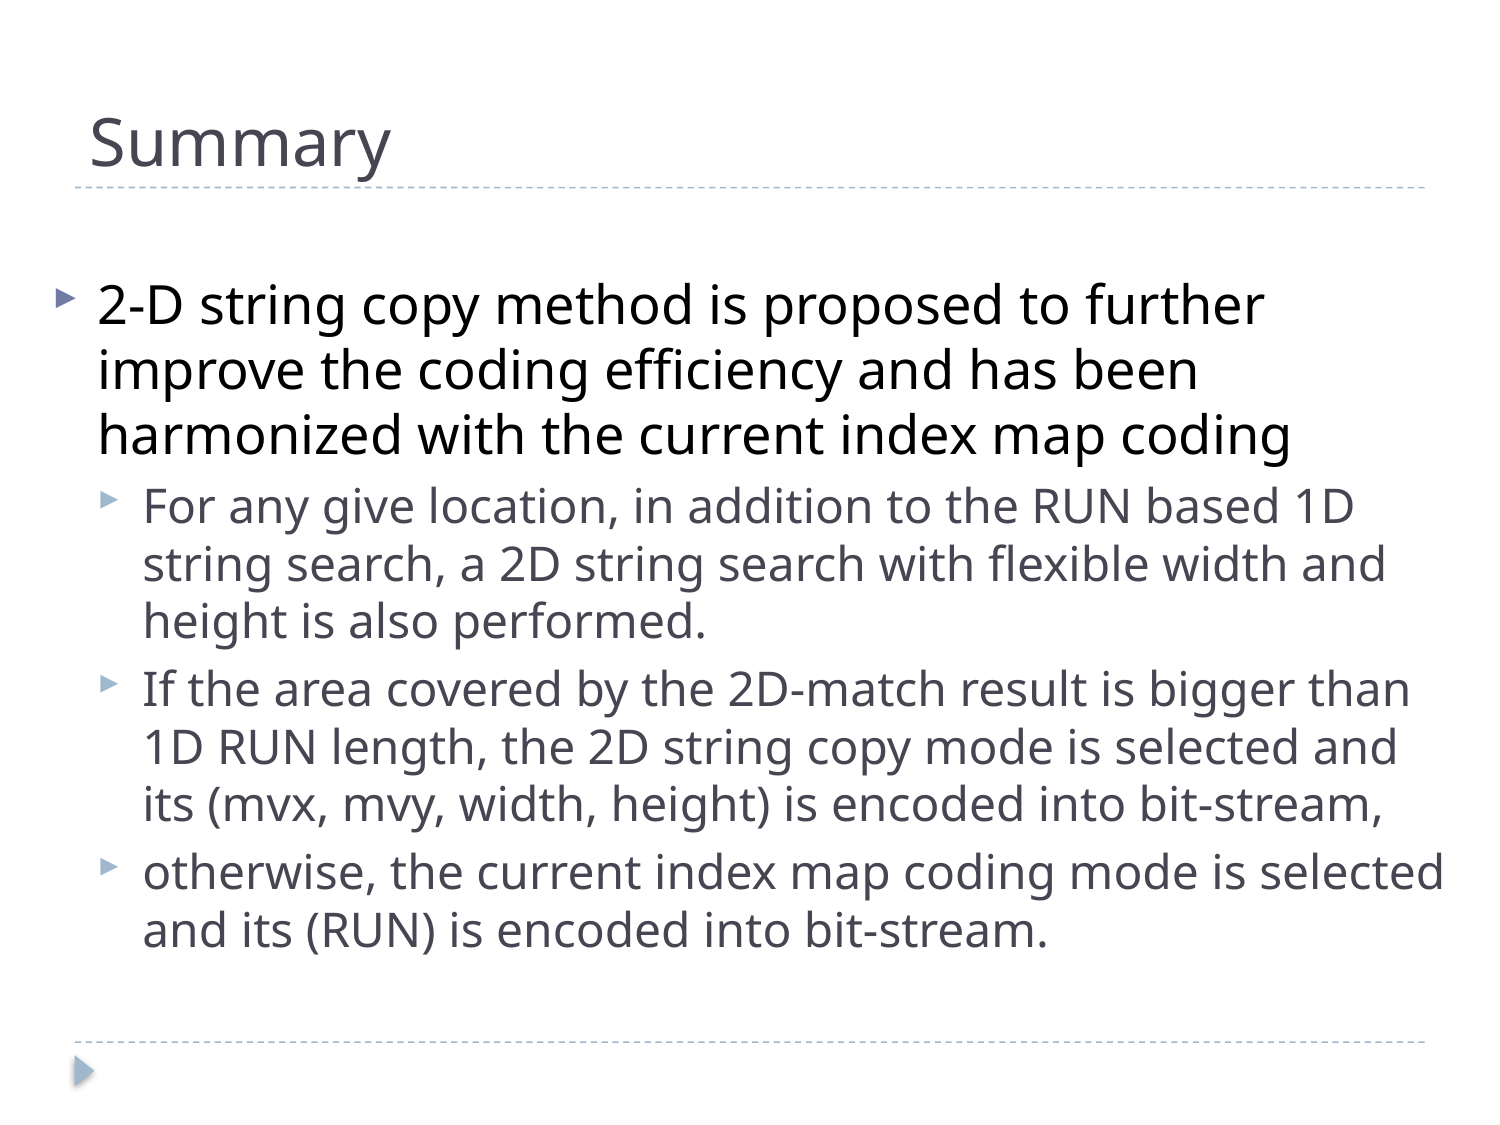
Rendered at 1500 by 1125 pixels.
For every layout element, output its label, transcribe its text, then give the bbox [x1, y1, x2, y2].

list 2-D string copy method is proposed to further improve the coding efficiency and has been harmonized with the current index map coding For any give location, in addition to the RUN based 1D string search, a 2D string search with flexible width and height is also performed. If the area covered by the 2D-match result is bigger than 1D RUN length, the 2D string copy mode is selected and its (mvx, mvy, width, height) is encoded into bit-stream, otherwise, the current index map coding mode is selected and its (RUN) is encoded into bit-stream. [37, 262, 1475, 1005]
title Summary [75, 24, 1425, 188]
